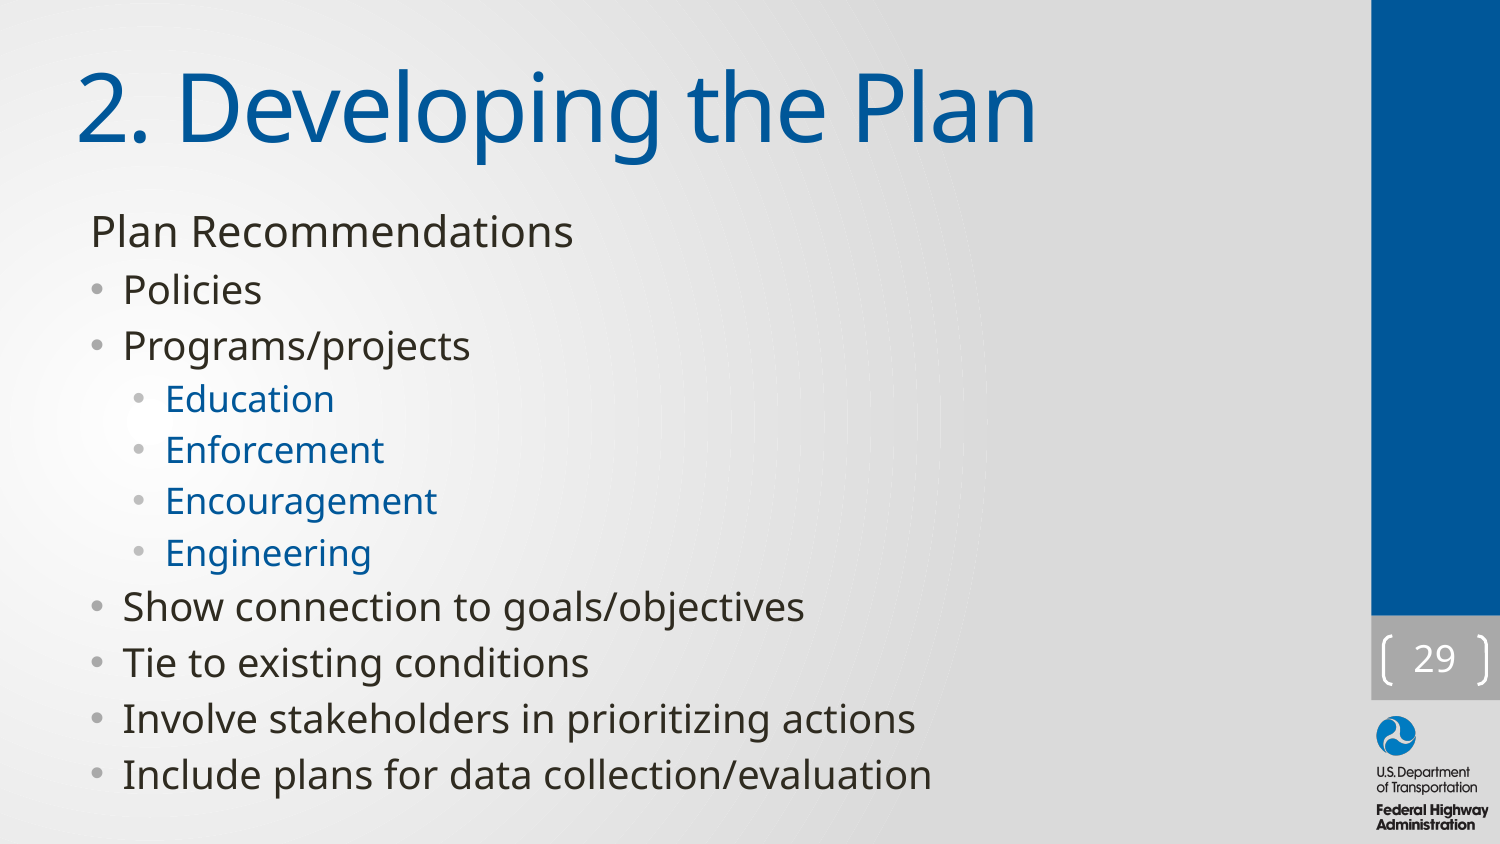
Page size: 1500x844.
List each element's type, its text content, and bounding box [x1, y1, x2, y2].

list Plan Recommendations Policies Programs/projects Education Enforcement Encouragement Engineering Show connection to goals/objectives Tie to existing conditions Involve stakeholders in prioritizing actions Include plans for data collection/evaluation [58, 196, 1309, 810]
slide_number 29 [1381, 634, 1488, 687]
title 2. Developing the Plan [60, 33, 1276, 175]
